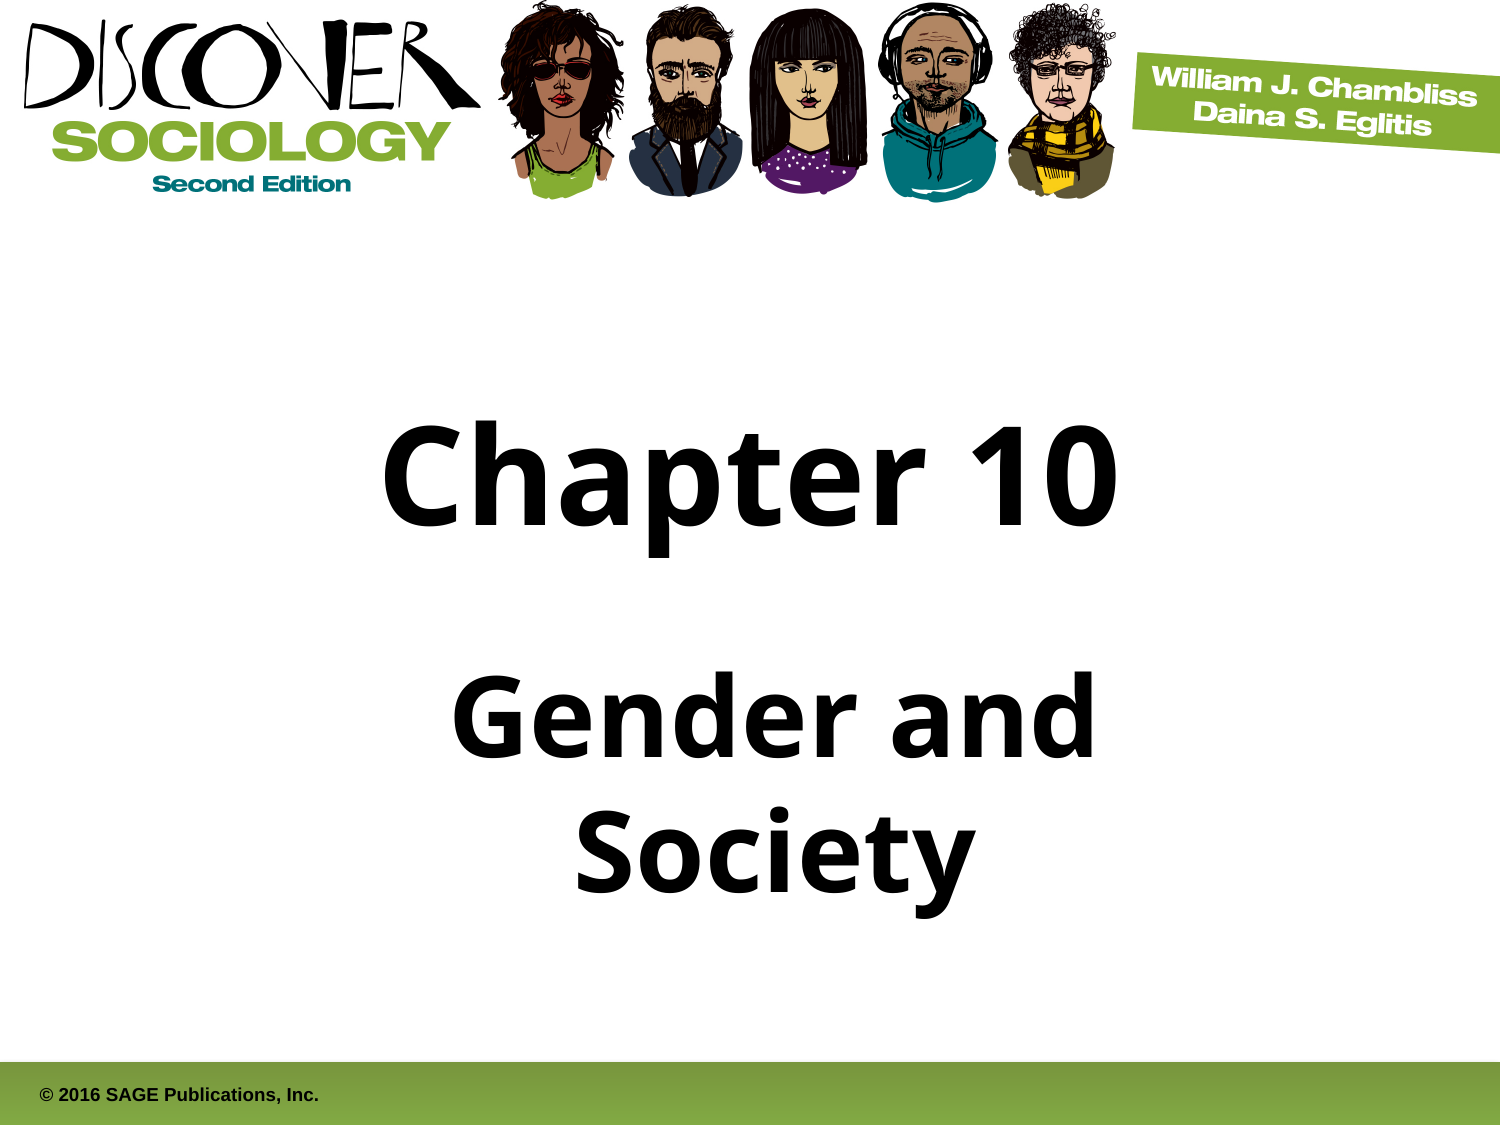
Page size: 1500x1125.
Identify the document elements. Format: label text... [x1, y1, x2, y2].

picture [0, 0, 1500, 1062]
title Chapter 10 [112, 349, 1388, 591]
subtitle Gender and Society [249, 637, 1300, 925]
